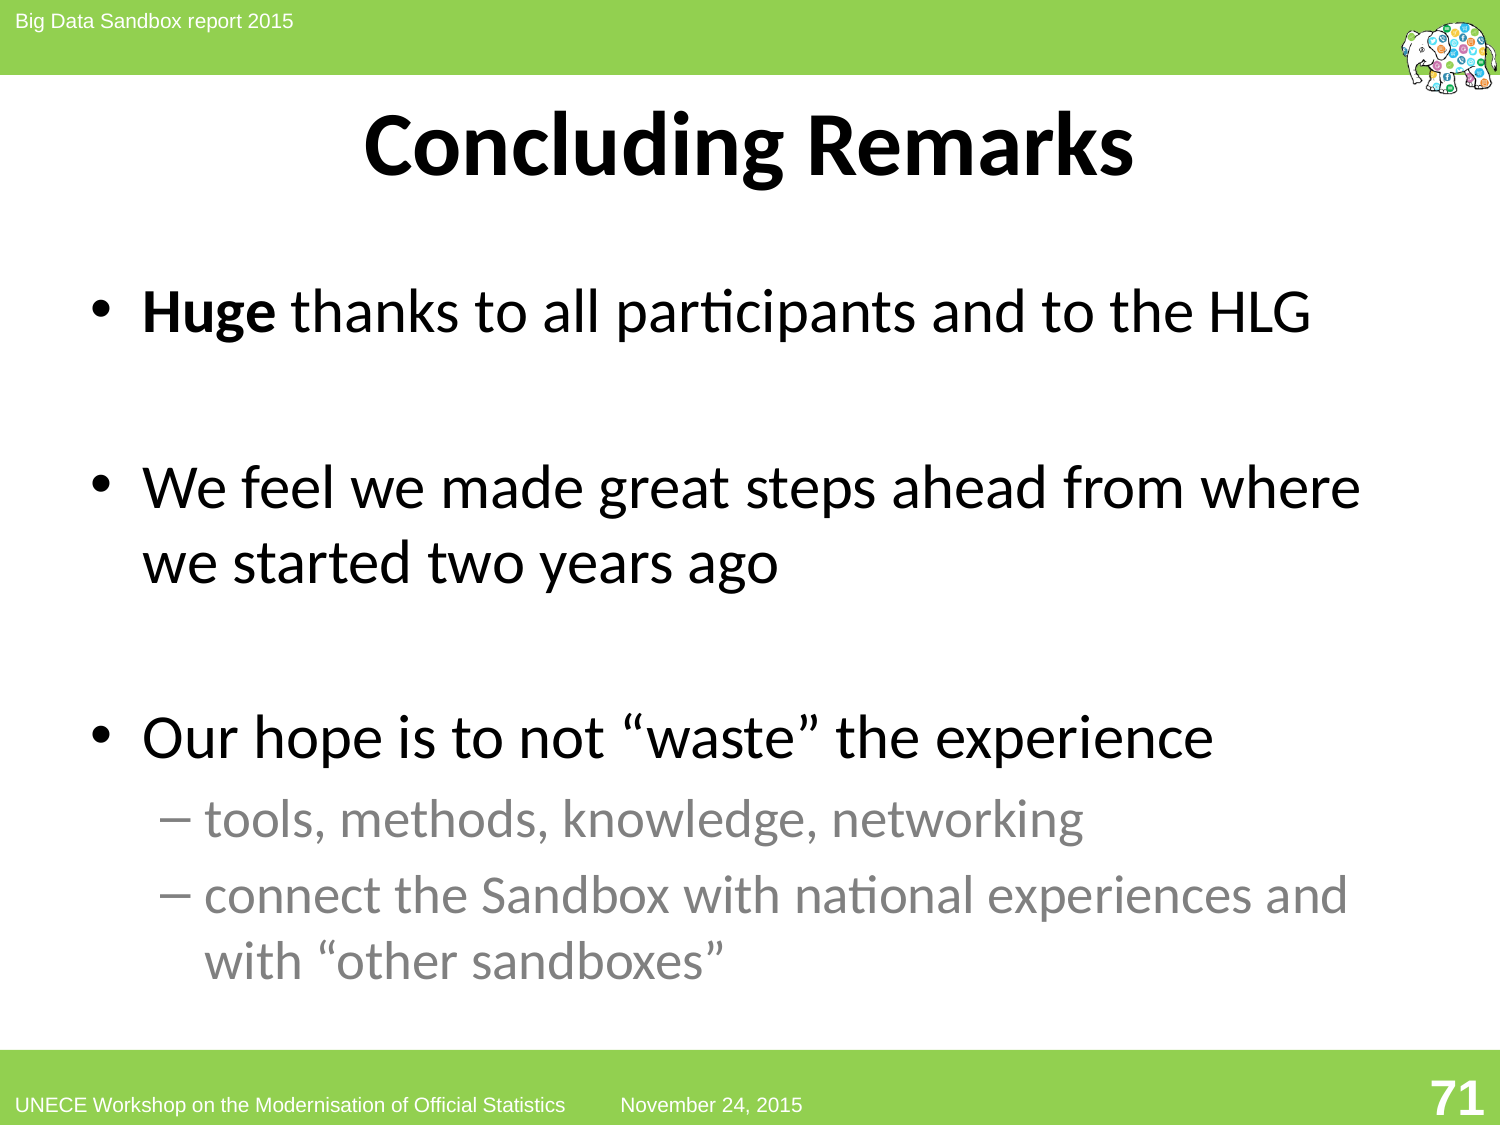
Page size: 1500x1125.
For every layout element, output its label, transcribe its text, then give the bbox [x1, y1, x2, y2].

title Concluding Remarks [75, 45, 1425, 233]
picture [1388, 15, 1500, 96]
slide_number 71 [1388, 1058, 1500, 1125]
list Huge thanks to all participants and to the HLG We feel we made great steps ahead from where we started two years ago Our hope is to not “waste” the experience tools, methods, knowledge, networking connect the Sandbox with national experiences and with “other sandboxes” [75, 262, 1425, 1005]
